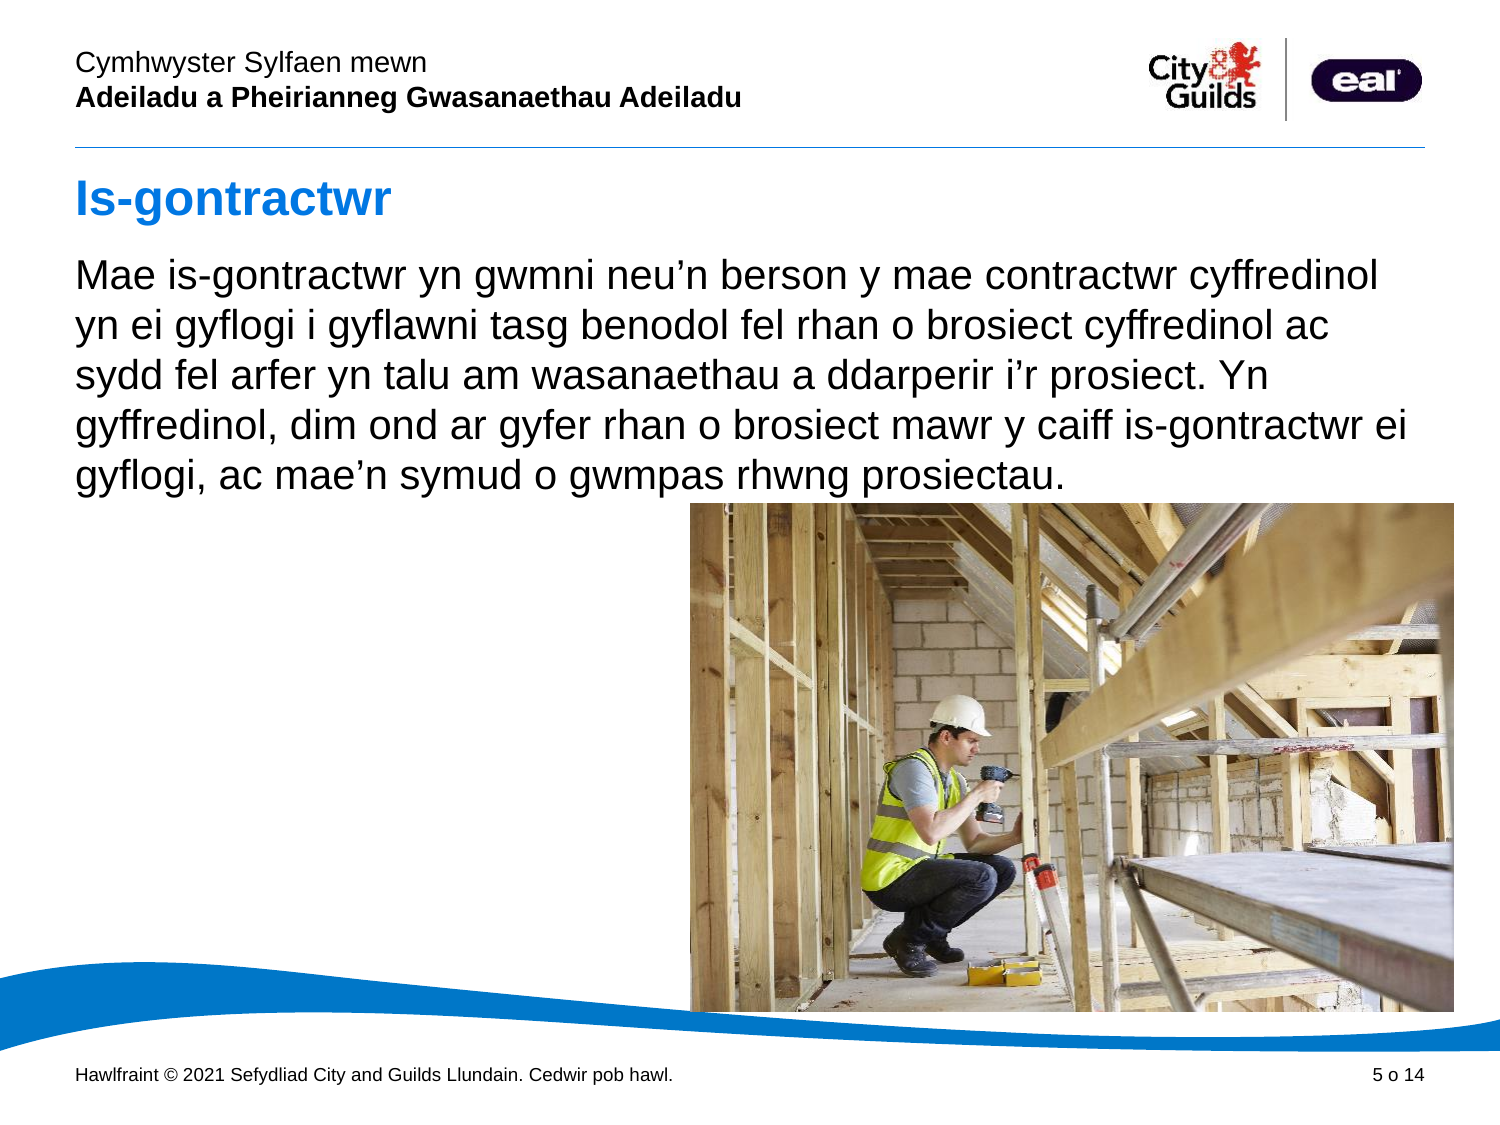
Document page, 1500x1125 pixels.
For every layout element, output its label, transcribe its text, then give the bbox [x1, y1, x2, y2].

picture [690, 503, 1455, 1013]
picture [1149, 38, 1422, 121]
title Is-gontractwr [74, 165, 1426, 229]
list Mae is-gontractwr yn gwmni neu’n berson y mae contractwr cyffredinol yn ei gyflogi i gyflawni tasg benodol fel rhan o brosiect cyffredinol ac sydd fel arfer yn talu am wasanaethau a ddarperir i’r prosiect. Yn gyffredinol, dim ond ar gyfer rhan o brosiect mawr y caiff is-gontractwr ei gyflogi, ac mae’n symud o gwmpas rhwng prosiectau. [74, 247, 1426, 946]
